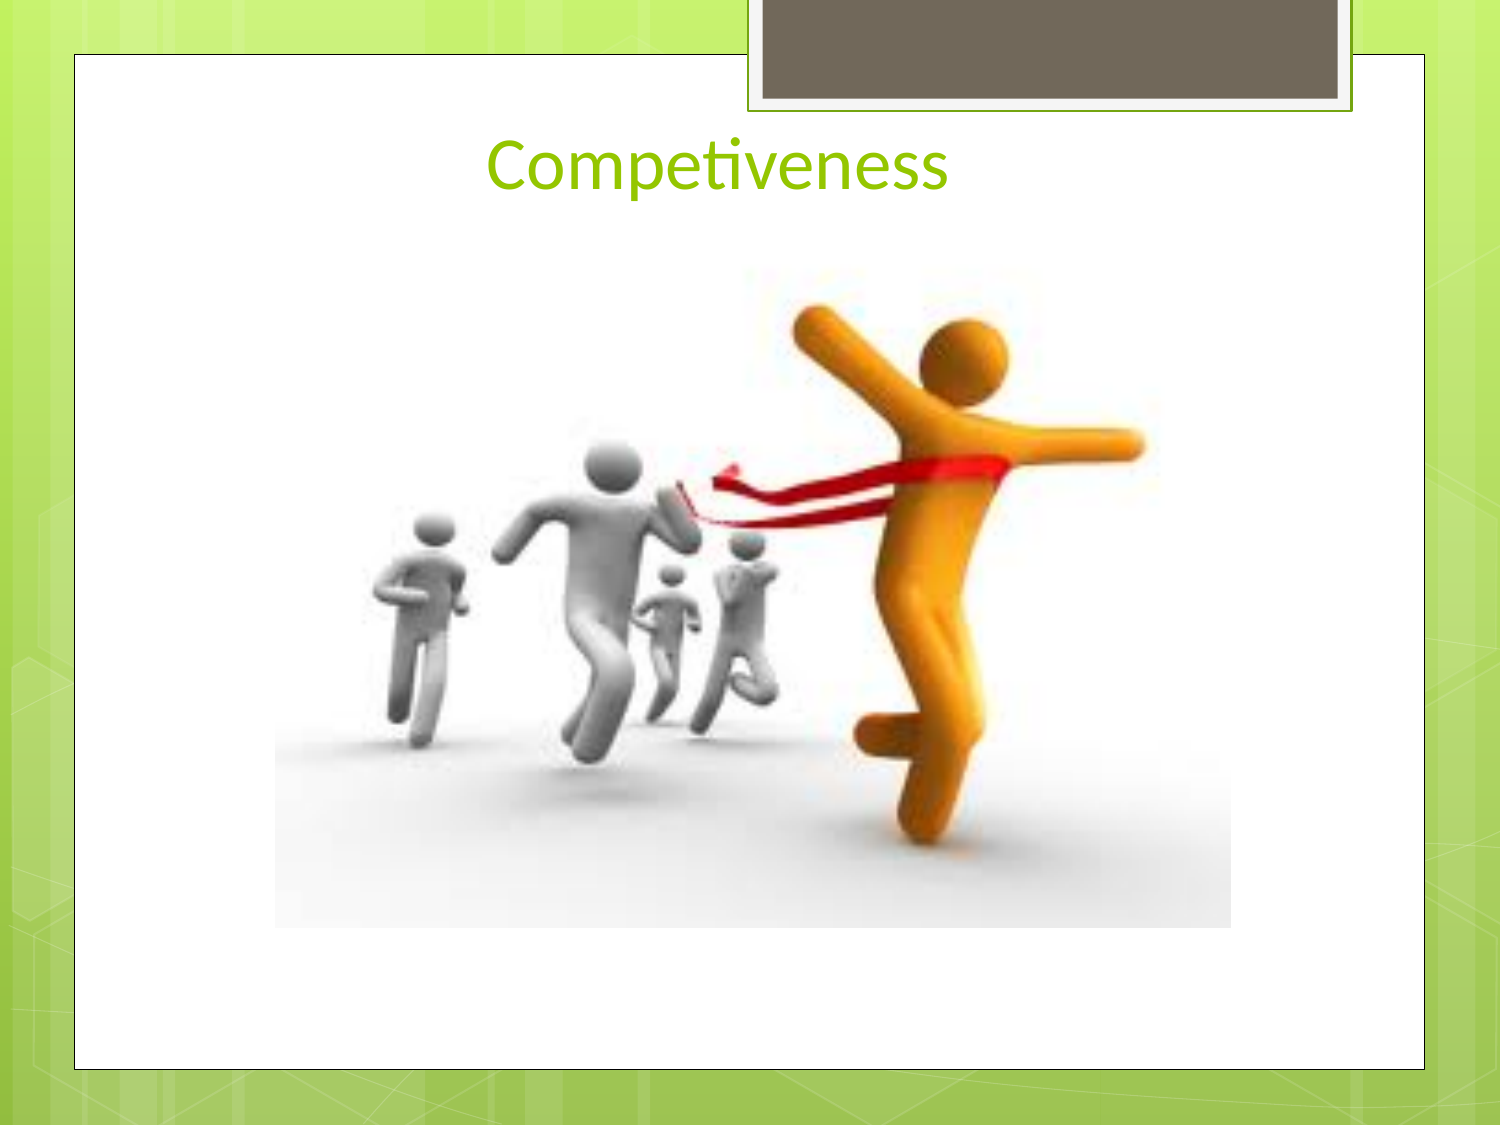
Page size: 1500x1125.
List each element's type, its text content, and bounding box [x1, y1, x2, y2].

picture [274, 212, 1231, 929]
title Competiveness [162, 87, 1275, 213]
